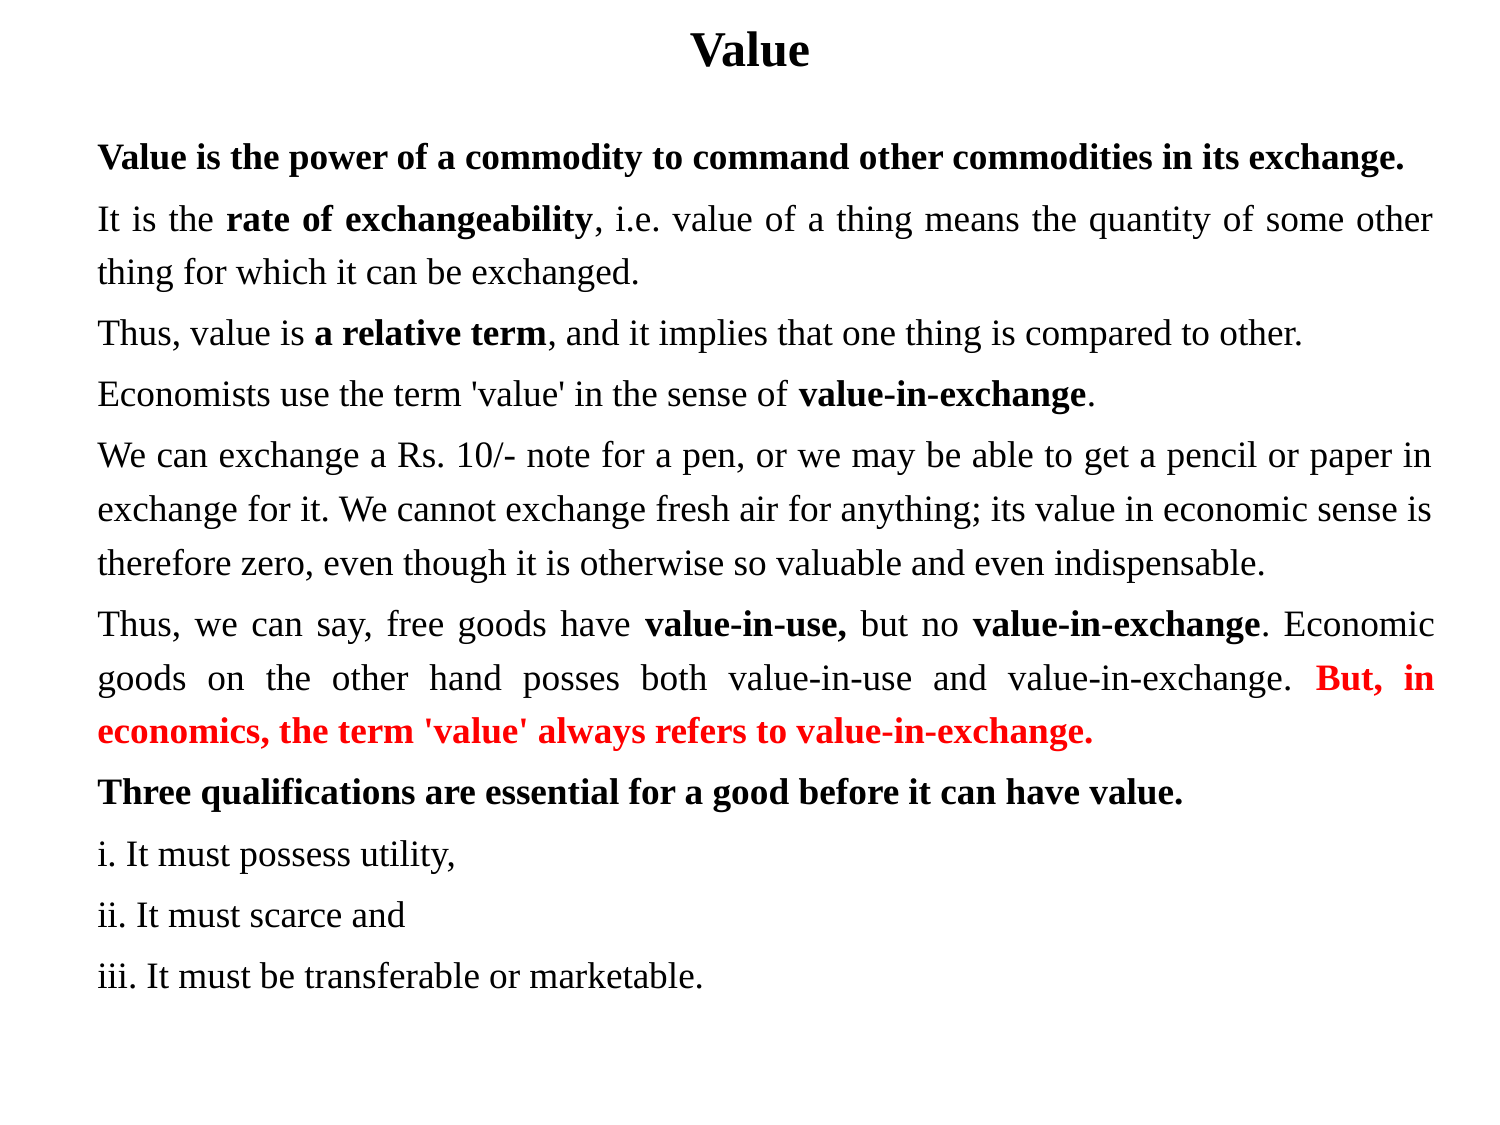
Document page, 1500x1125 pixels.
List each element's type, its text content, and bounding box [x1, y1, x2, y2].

list Value is the power of a commodity to command other commodities in its exchange. It is the rate of exchangeability, i.e. value of a thing means the quantity of some other thing for which it can be exchanged. Thus, value is a relative term, and it implies that one thing is compared to other. Economists use the term 'value' in the sense of value-in-exchange. We can exchange a Rs. 10/- note for a pen, or we may be able to get a pencil or paper in exchange for it. We cannot exchange fresh air for anything; its value in economic sense is therefore zero, even though it is otherwise so valuable and even indispensable. Thus, we can say, free goods have value-in-use, but no value-in-exchange. Economic goods on the other hand posses both value-in-use and value-in-exchange. But, in economics, the term 'value' always refers to value-in-exchange. Three qualifications are essential for a good before it can have value. i. It must possess utility, ii. It must scarce and iii. It must be transferable or marketable. [24, 125, 1450, 1005]
title Value [75, 0, 1425, 93]
